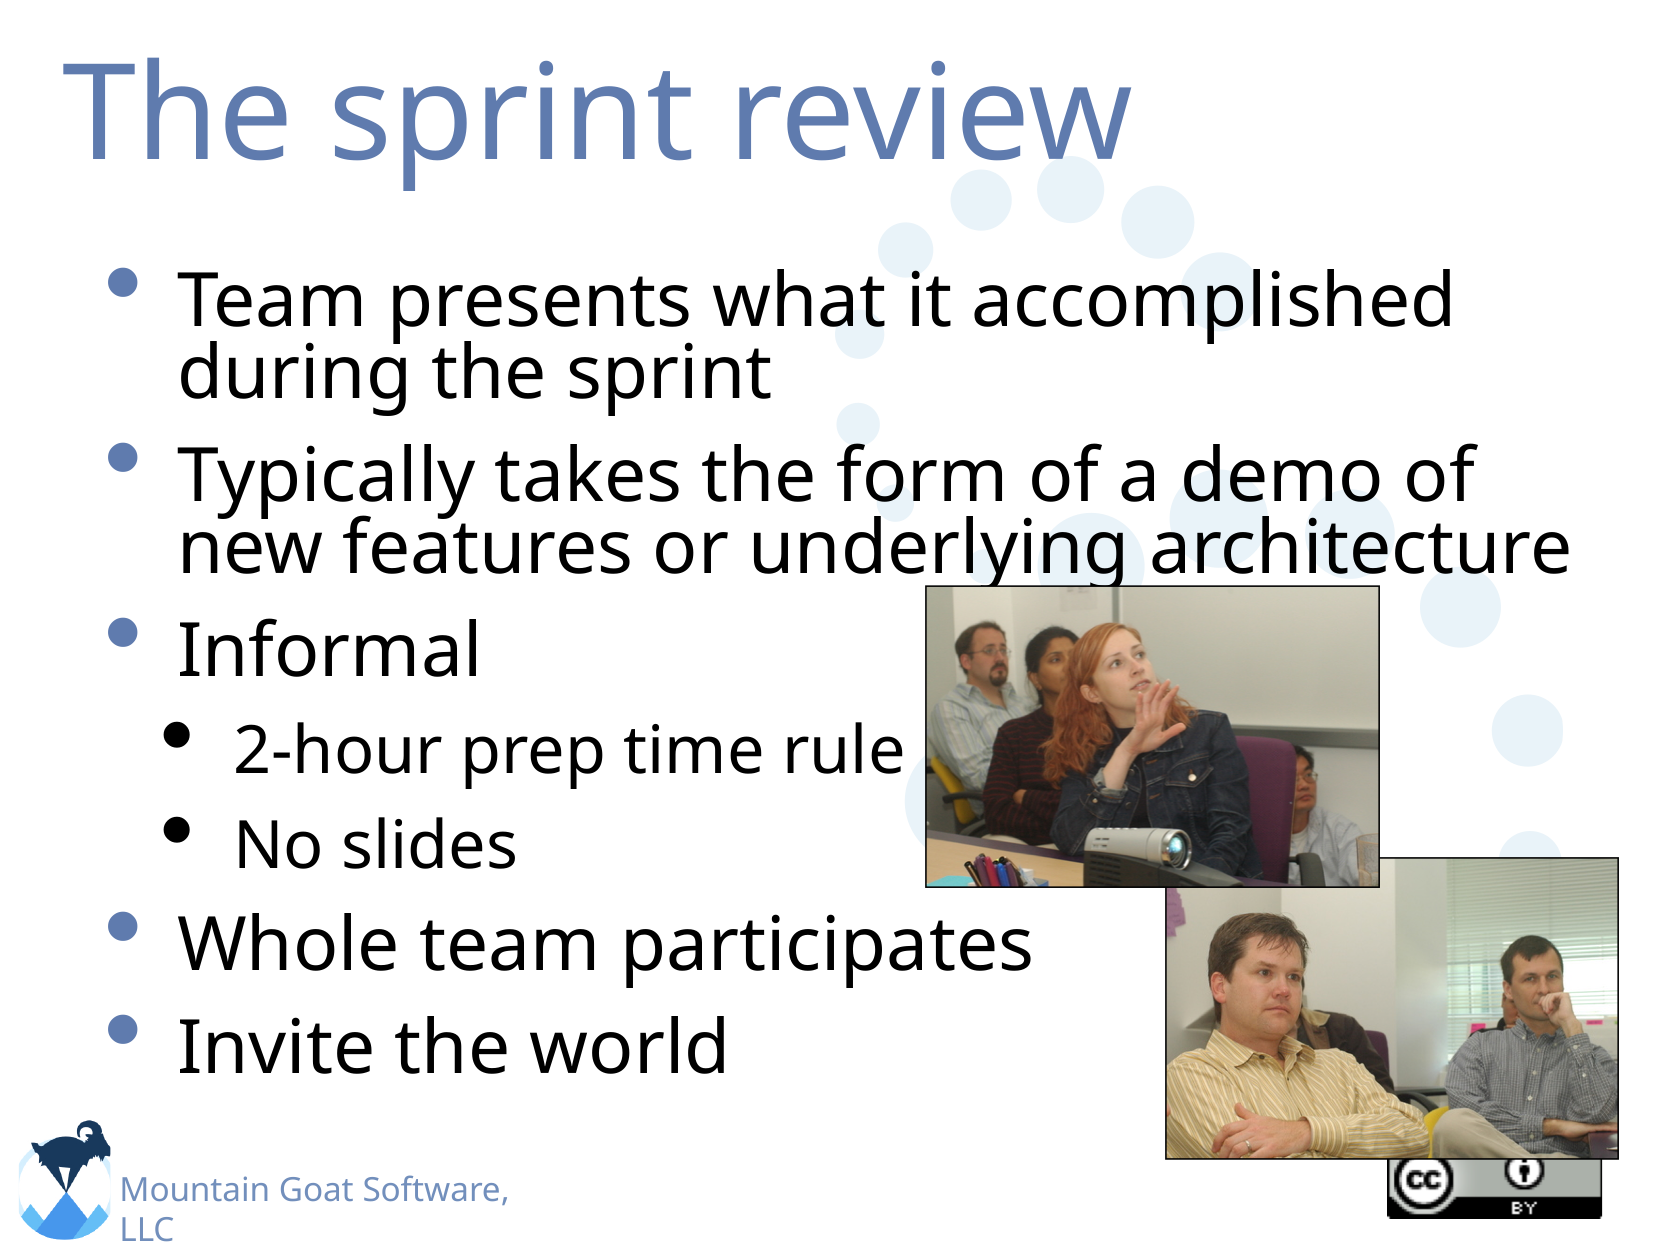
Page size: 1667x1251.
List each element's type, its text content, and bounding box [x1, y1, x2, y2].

list Team presents what it accomplished during the sprint Typically takes the form of a demo of new features or underlying architecture Informal 2-hour prep time rule No slides Whole team participates Invite the world [55, 261, 1609, 1097]
picture [922, 583, 1620, 1219]
picture [18, 1120, 111, 1240]
title The sprint review [55, 18, 1609, 195]
